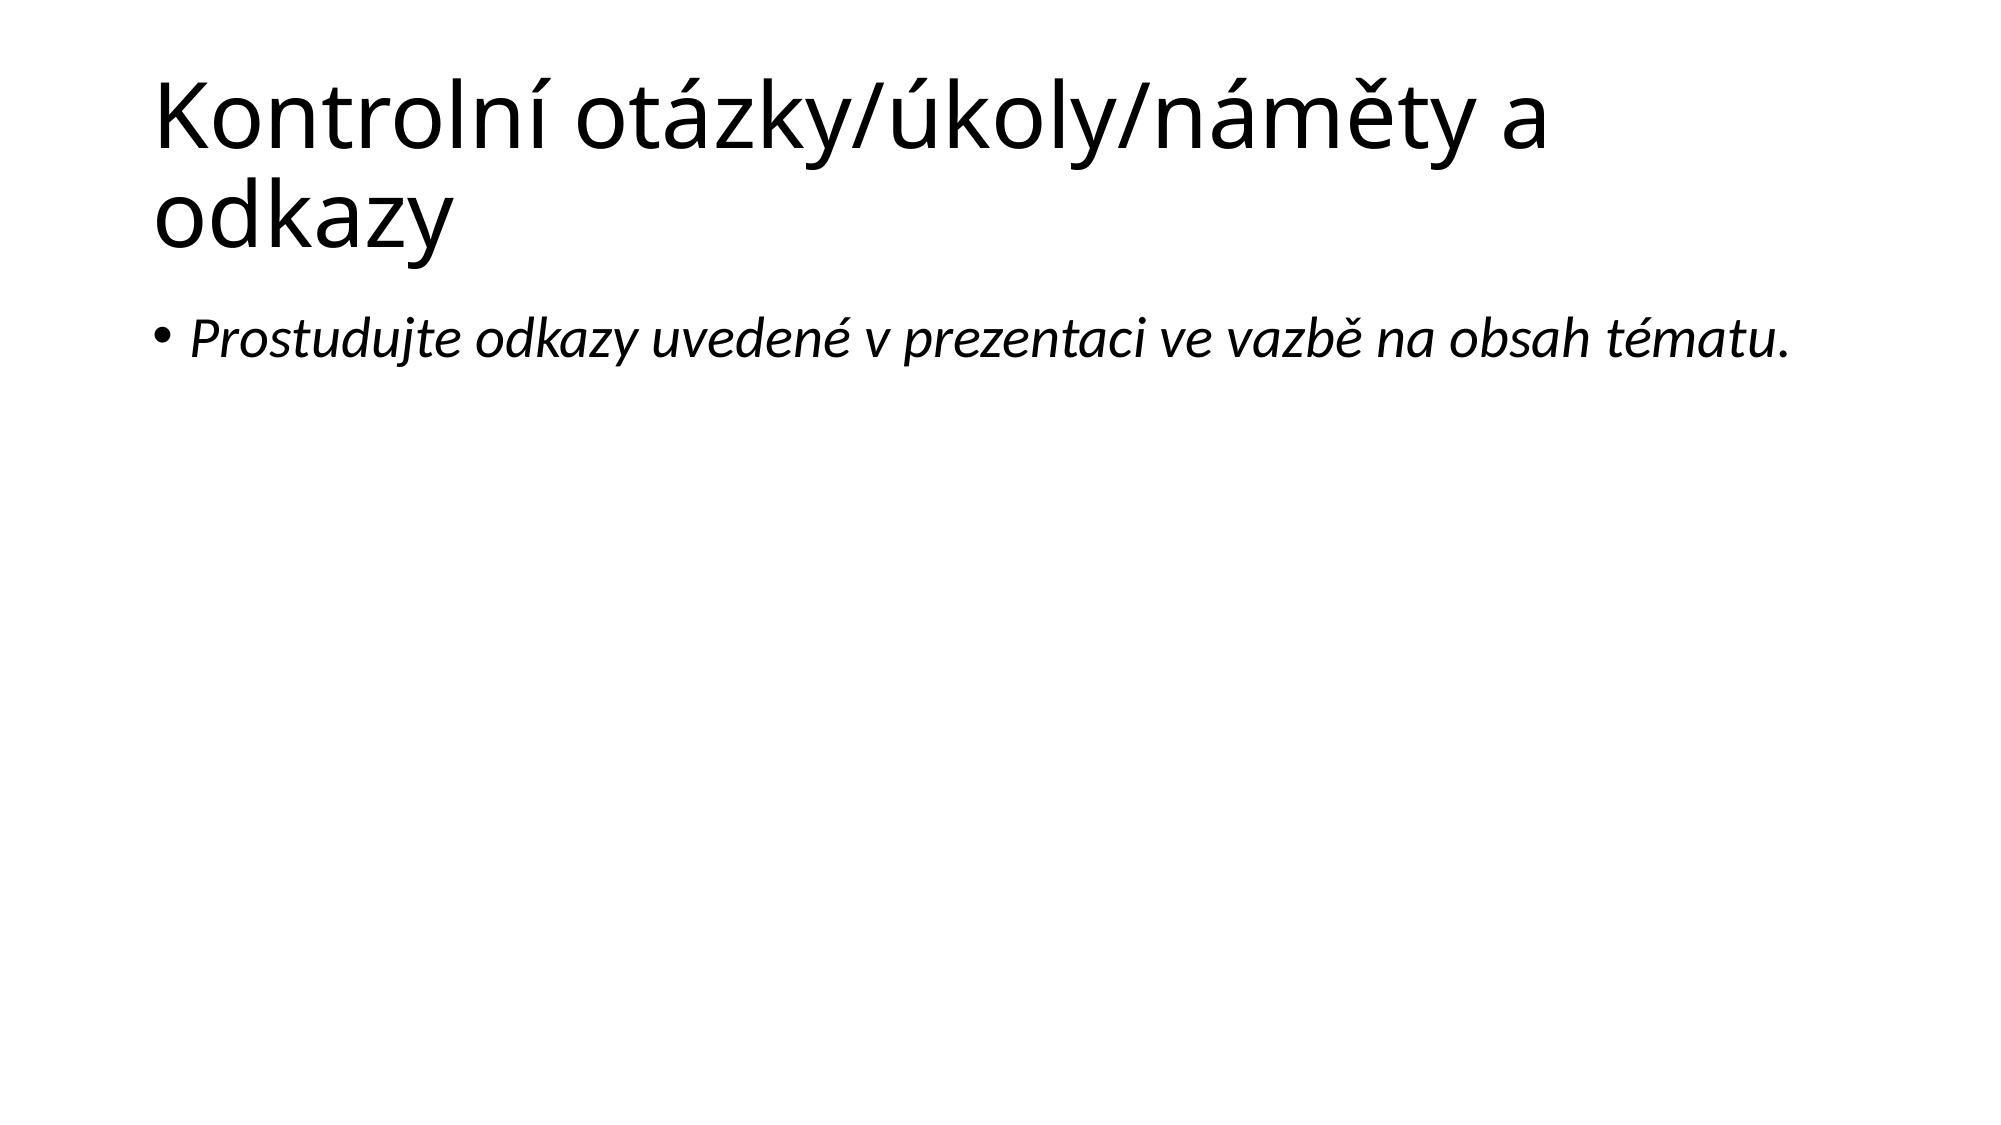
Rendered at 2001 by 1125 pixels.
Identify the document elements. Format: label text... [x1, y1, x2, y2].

title Kontrolní otázky/úkoly/náměty a odkazy [137, 59, 1863, 278]
list Prostudujte odkazy uvedené v prezentaci ve vazbě na obsah tématu. [137, 299, 1863, 1014]
